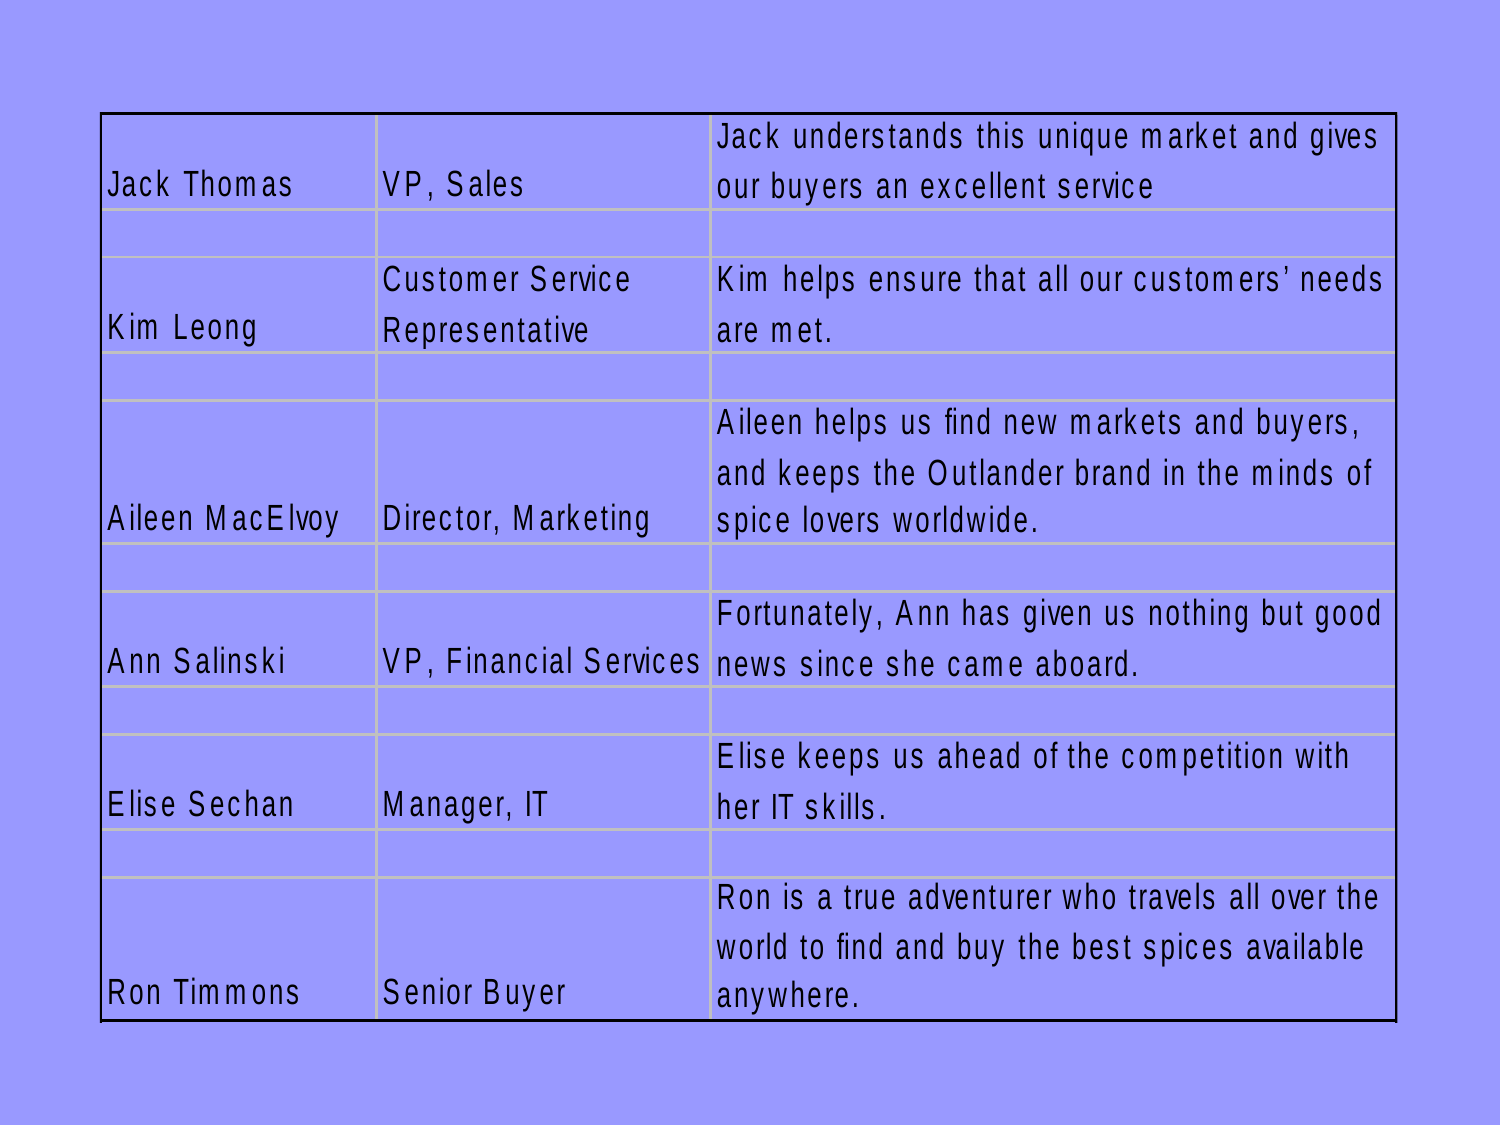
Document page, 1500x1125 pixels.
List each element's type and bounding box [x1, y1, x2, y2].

text_box [99, 112, 1401, 1026]
